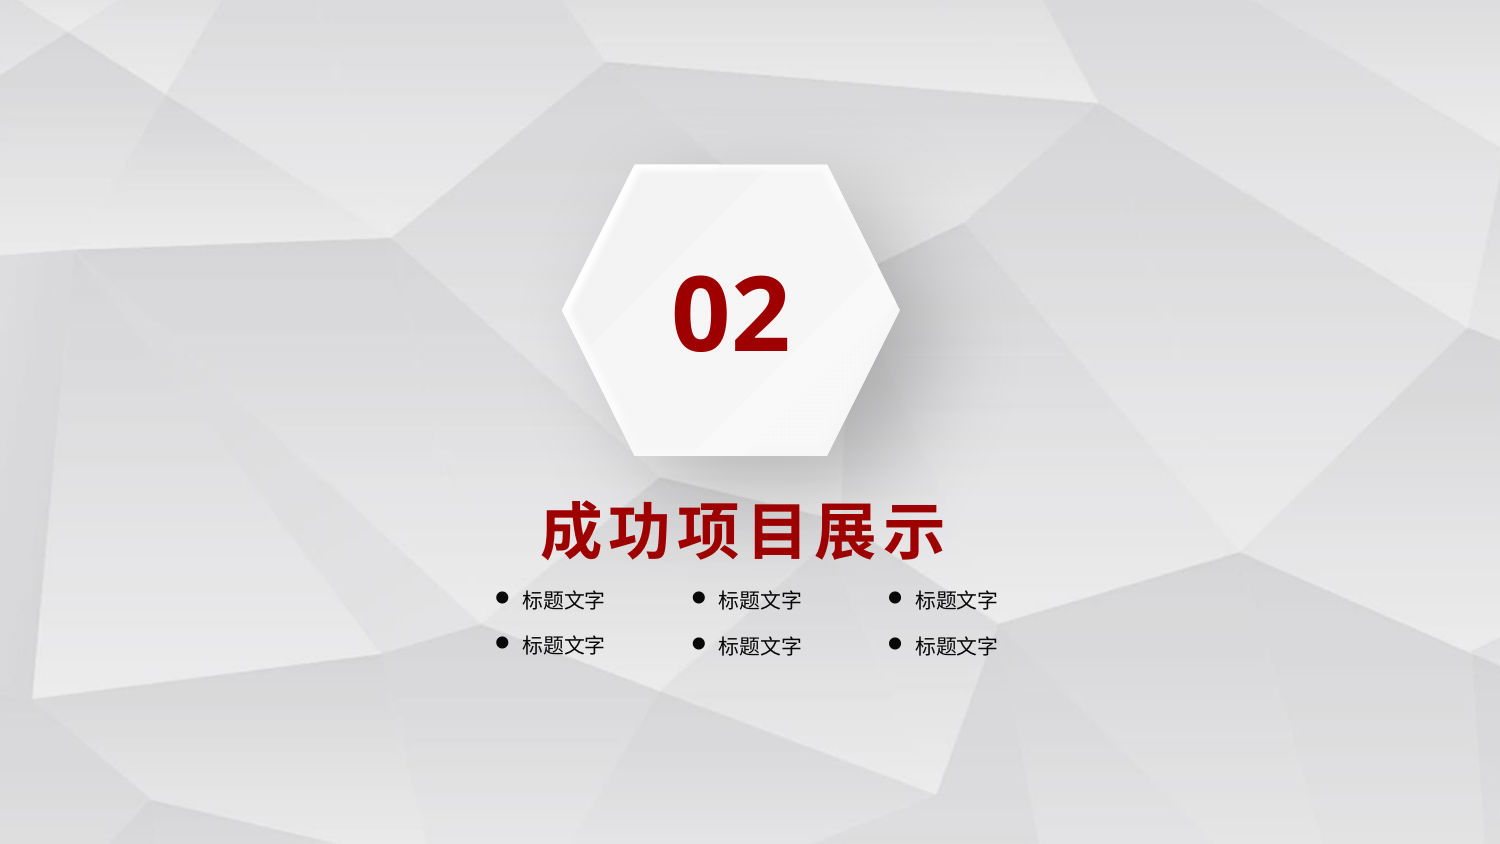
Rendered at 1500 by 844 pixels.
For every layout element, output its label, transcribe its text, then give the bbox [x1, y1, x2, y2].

text_box 标题文字 [494, 632, 824, 658]
text_box 成功项目展示 [525, 484, 962, 575]
text_box 标题文字 [494, 587, 824, 613]
text_box 标题文字 [887, 633, 1217, 659]
text_box 标题文字 [690, 588, 887, 614]
text_box 标题文字 [887, 588, 1217, 614]
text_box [561, 164, 917, 456]
picture [0, 0, 1500, 844]
text_box 标题文字 [690, 633, 887, 659]
